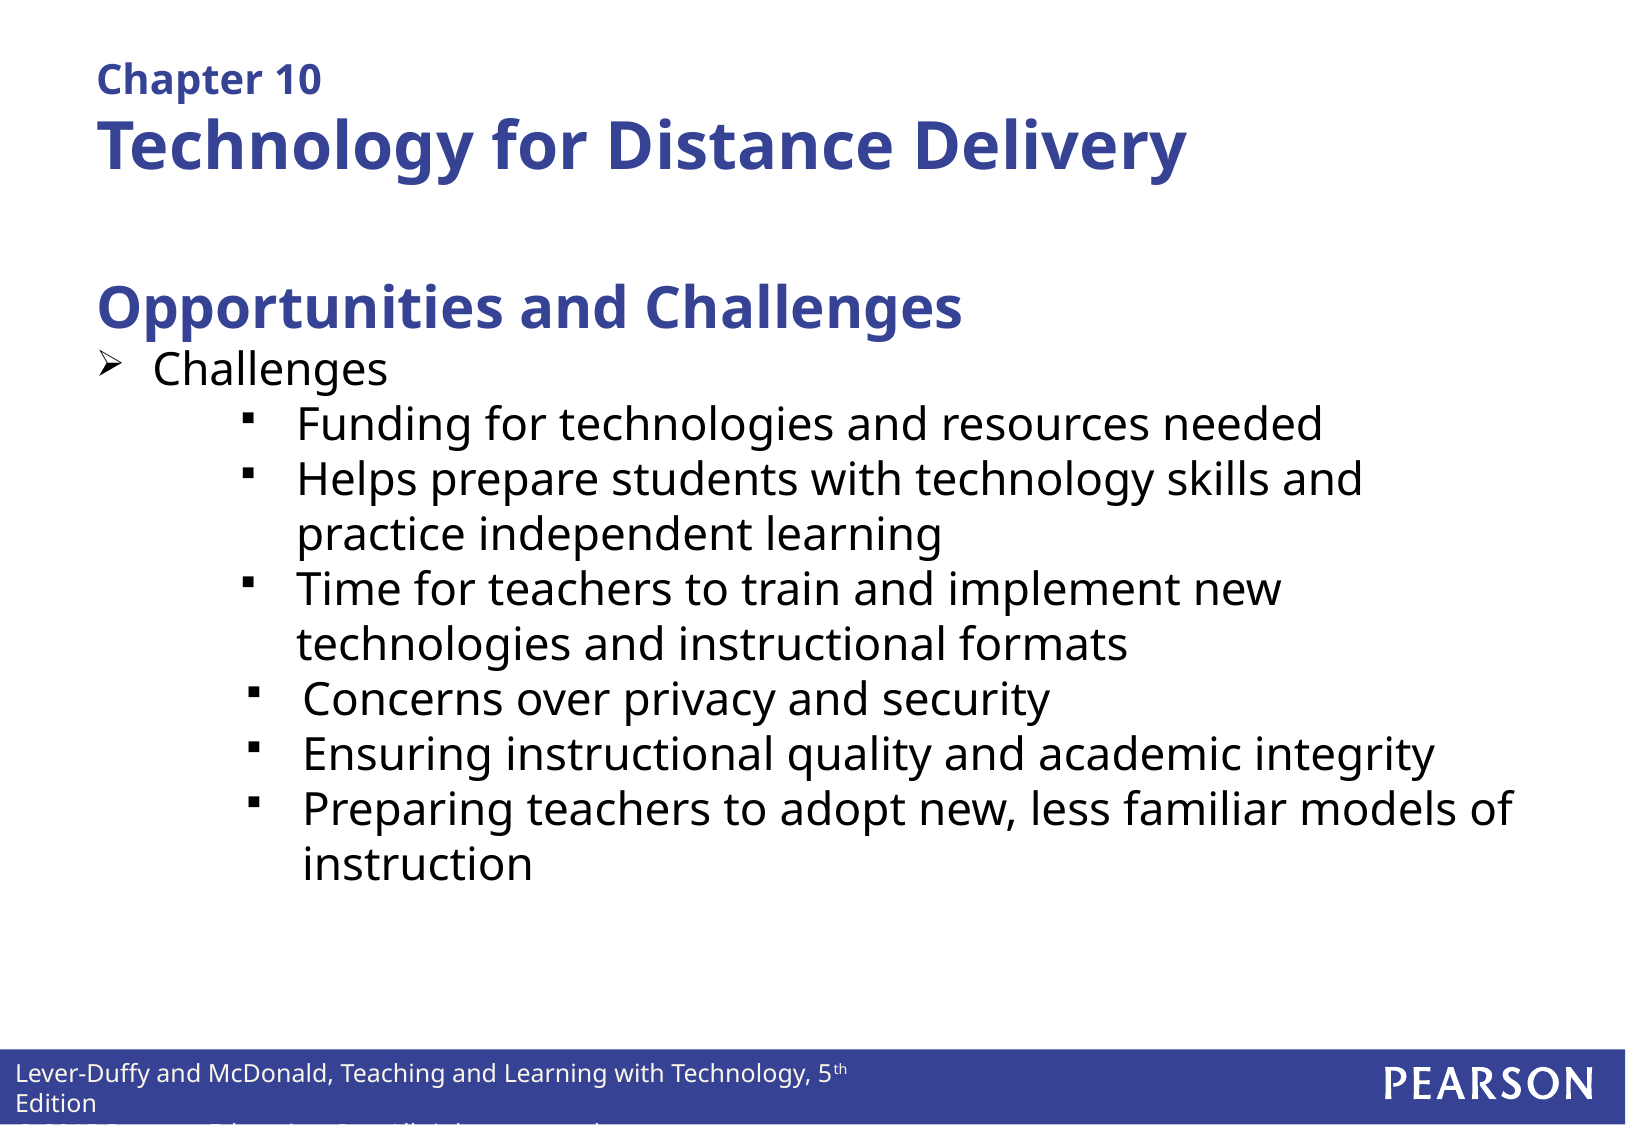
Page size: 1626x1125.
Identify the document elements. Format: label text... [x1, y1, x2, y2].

title Chapter 10 Technology for Distance Delivery [81, 45, 1544, 233]
list Opportunities and Challenges Challenges Funding for technologies and resources needed Helps prepare students with technology skills and practice independent learning Time for teachers to train and implement new technologies and instructional formats Concerns over privacy and security Ensuring instructional quality and academic integrity Preparing teachers to adopt new, less familiar models of instruction [81, 262, 1544, 1005]
